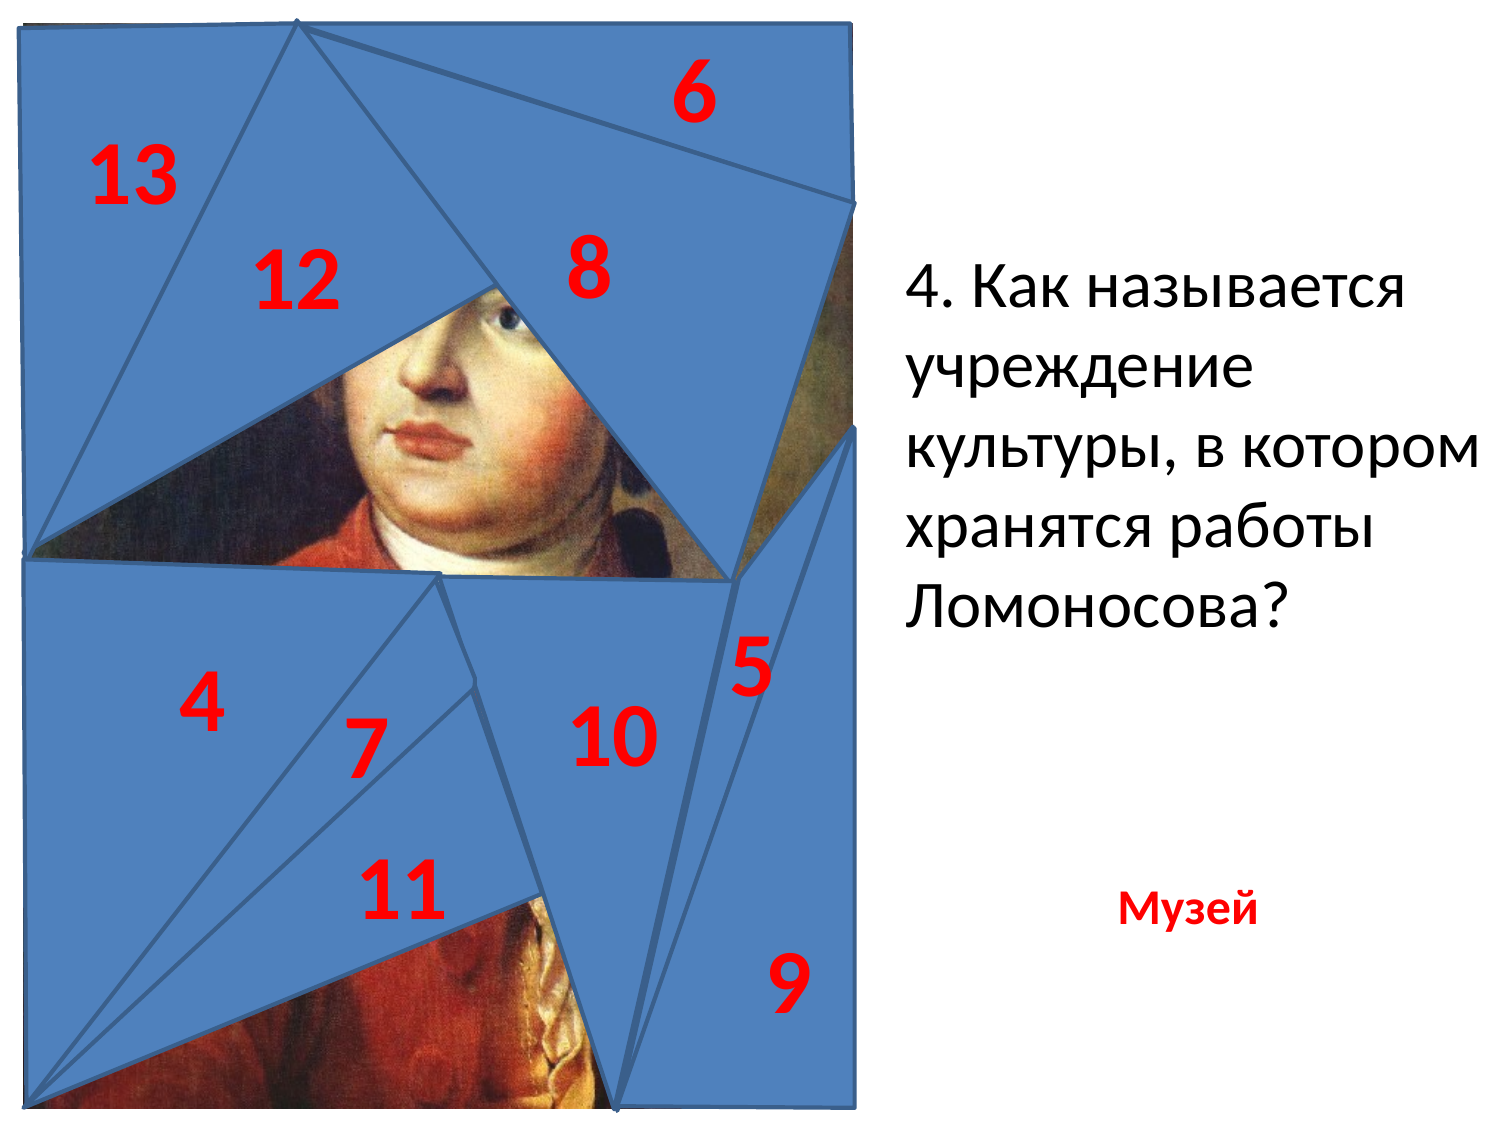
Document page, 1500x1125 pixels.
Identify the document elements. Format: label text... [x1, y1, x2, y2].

picture [23, 23, 853, 1110]
text_box Музей [1102, 867, 1274, 942]
text_box 4. Как называется учреждение культуры, в котором хранятся работы Ломоносова? [890, 199, 1500, 762]
